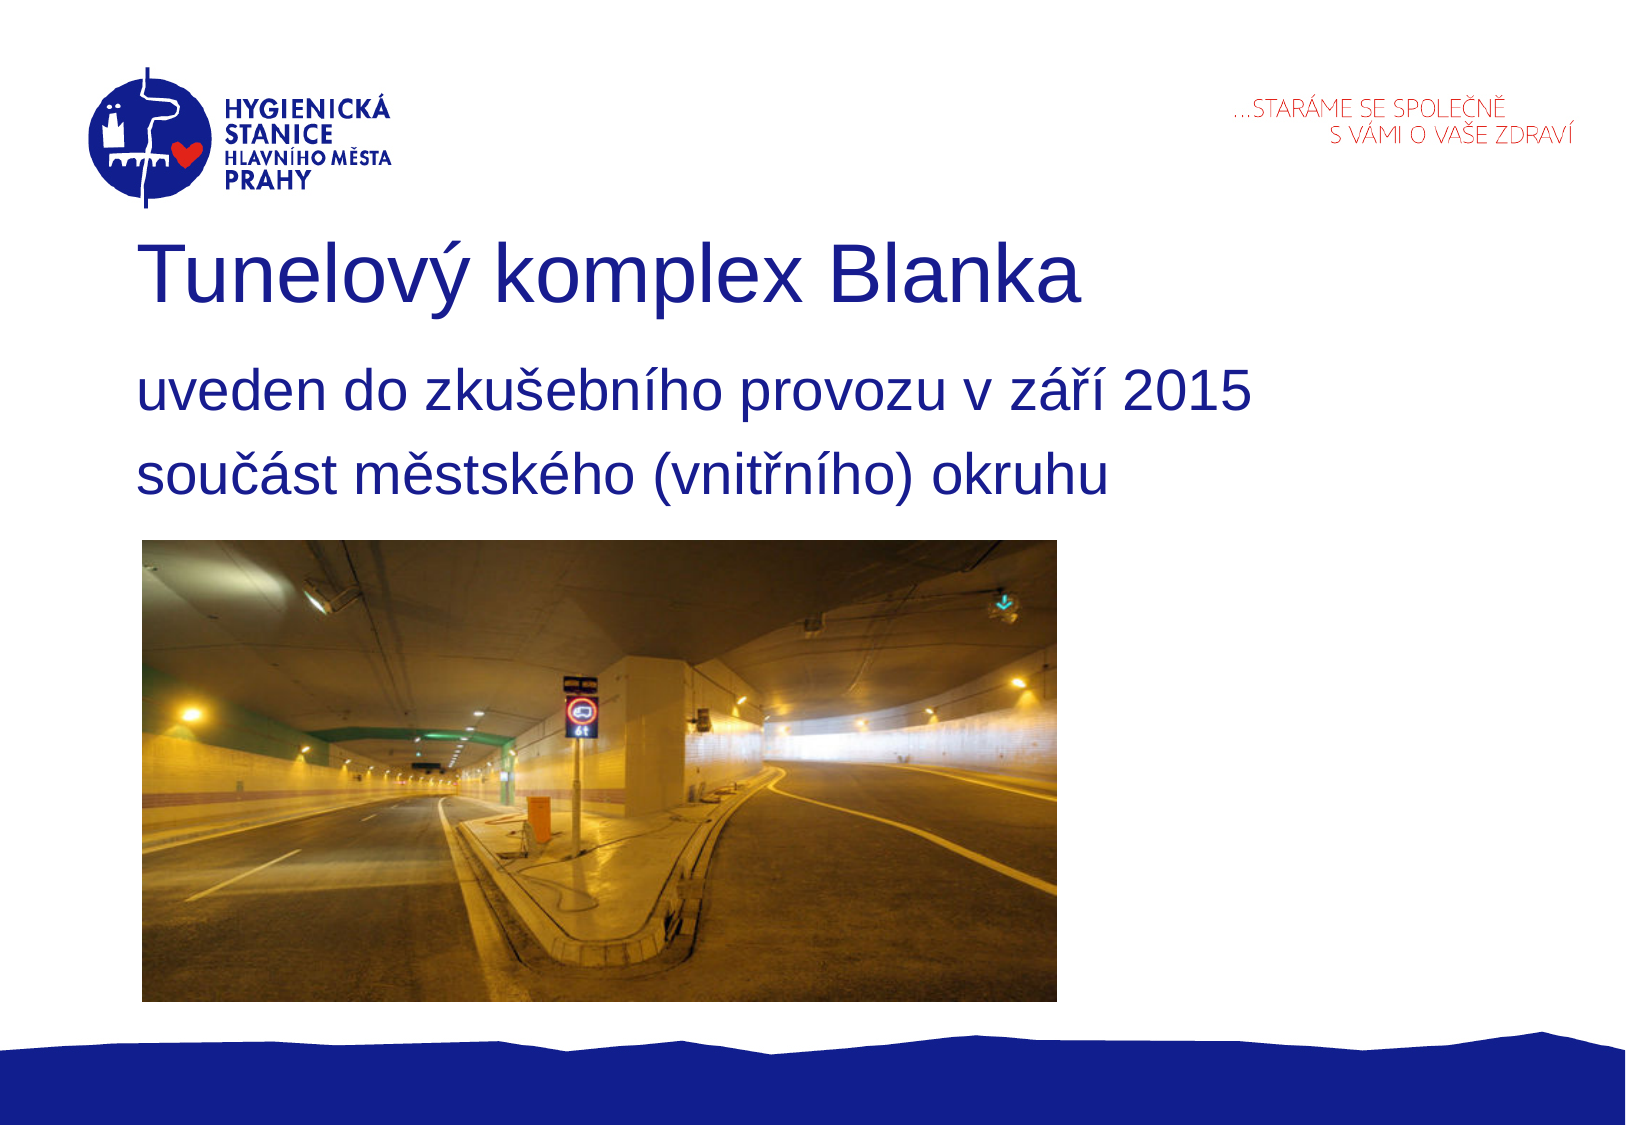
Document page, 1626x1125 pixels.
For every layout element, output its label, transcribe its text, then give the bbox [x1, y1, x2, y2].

list uveden do zkušebního provozu v září 2015 součást městského (vnitřního) okruhu [121, 352, 1523, 1010]
title Tunelový komplex Blanka [121, 166, 1523, 352]
picture [0, 0, 1626, 1125]
